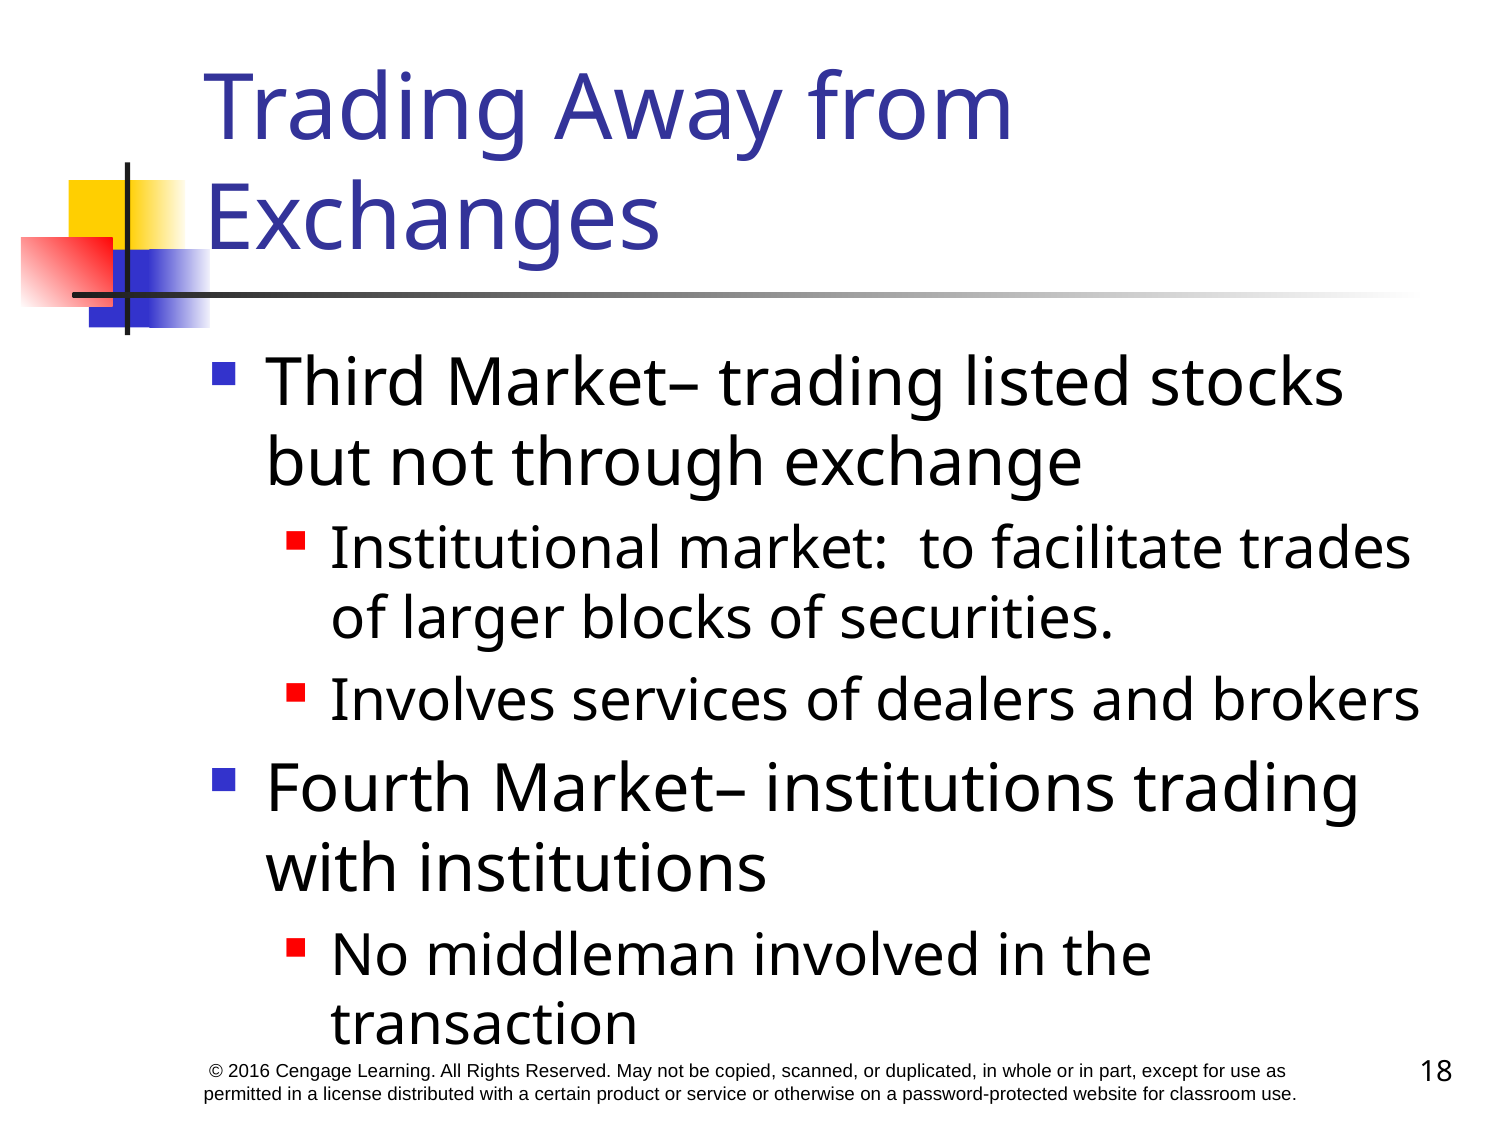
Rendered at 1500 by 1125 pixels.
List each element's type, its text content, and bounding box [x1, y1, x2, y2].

list Third Market– trading listed stocks but not through exchange Institutional market: to facilitate trades of larger blocks of securities. Involves services of dealers and brokers Fourth Market– institutions trading with institutions No middleman involved in the transaction [193, 330, 1470, 1007]
title Trading Away from Exchanges [188, 34, 1468, 276]
slide_number 18 [1154, 1023, 1468, 1100]
